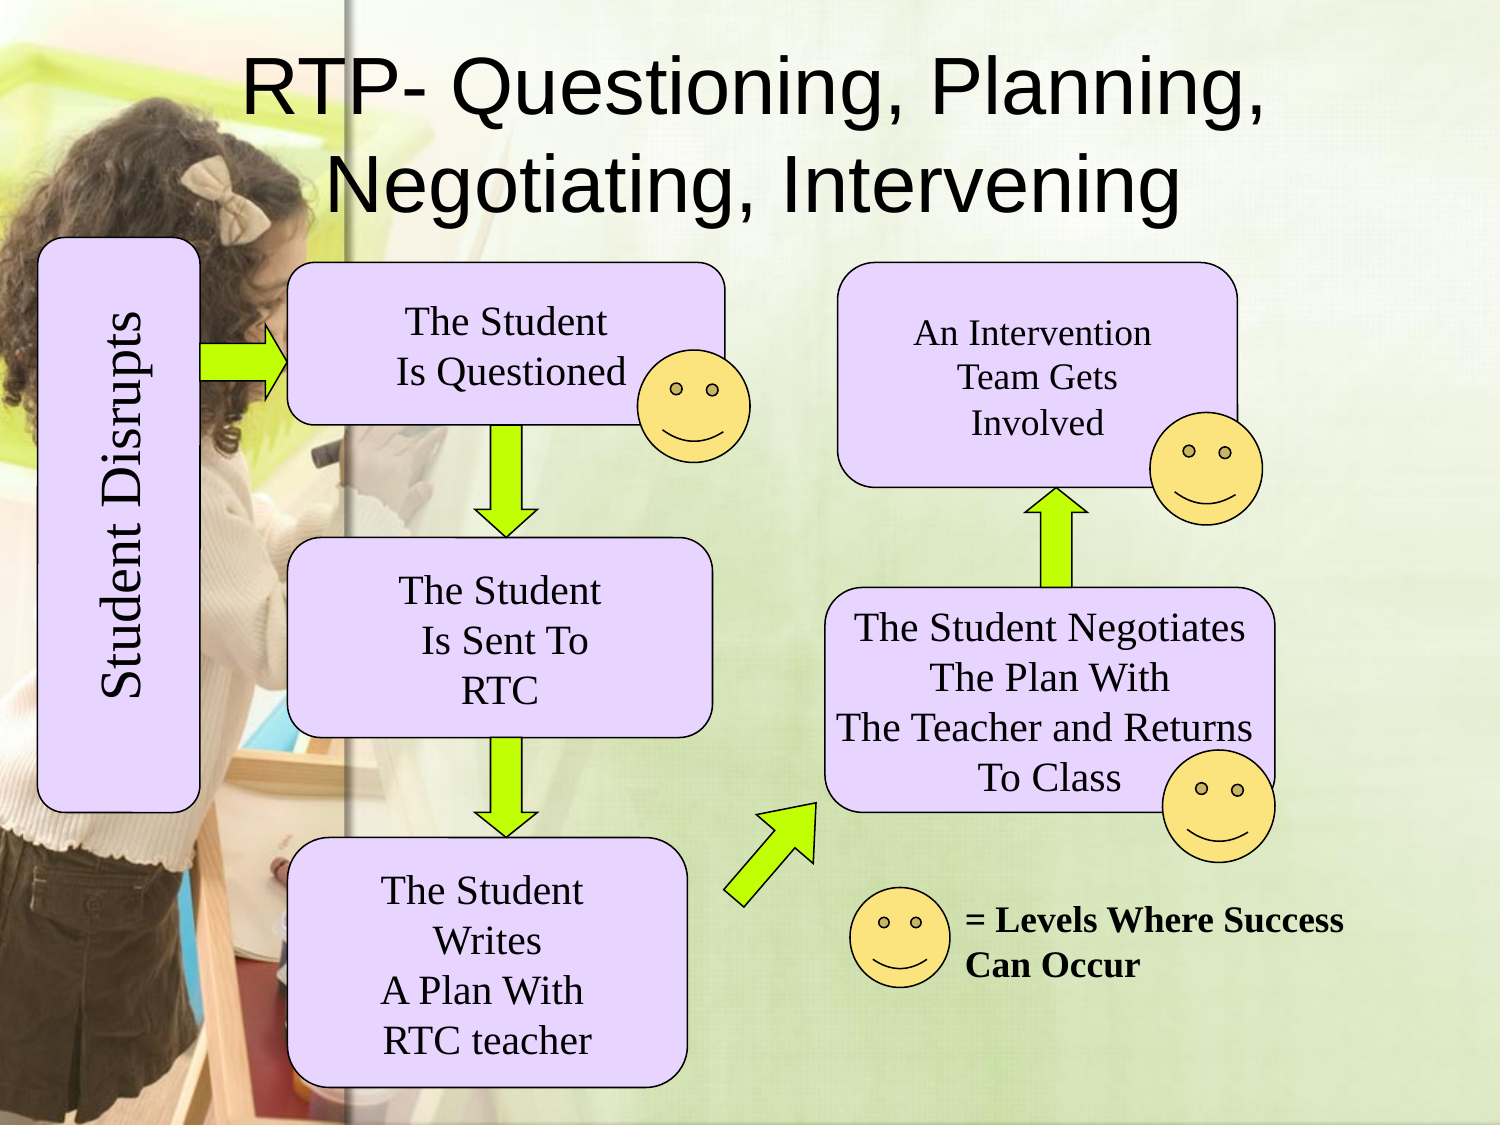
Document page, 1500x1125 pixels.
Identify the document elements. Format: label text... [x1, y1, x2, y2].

text_box [723, 802, 817, 908]
text_box = Levels Where Success Can Occur [950, 887, 1425, 993]
title RTP- Questioning, Planning, Negotiating, Intervening [95, 26, 1413, 237]
text_box [849, 887, 950, 988]
text_box [637, 350, 751, 463]
text_box [474, 425, 538, 538]
text_box [1149, 412, 1263, 525]
text_box The Student Writes A Plan With RTC teacher [287, 837, 688, 1088]
picture [0, 0, 1500, 1125]
text_box [37, 237, 201, 813]
text_box The Student Is Sent To RTC [287, 537, 713, 738]
text_box [1024, 487, 1088, 588]
text_box The Student Negotiates The Plan With The Teacher and Returns To Class [824, 587, 1275, 813]
text_box [962, 949, 1400, 1025]
text_box [199, 324, 288, 400]
text_box [1162, 750, 1275, 863]
text_box An Intervention Team Gets Involved [837, 262, 1238, 488]
text_box The Student Is Questioned [287, 262, 725, 425]
text_box [474, 737, 538, 838]
text_box Student Disrupts [74, 262, 160, 750]
